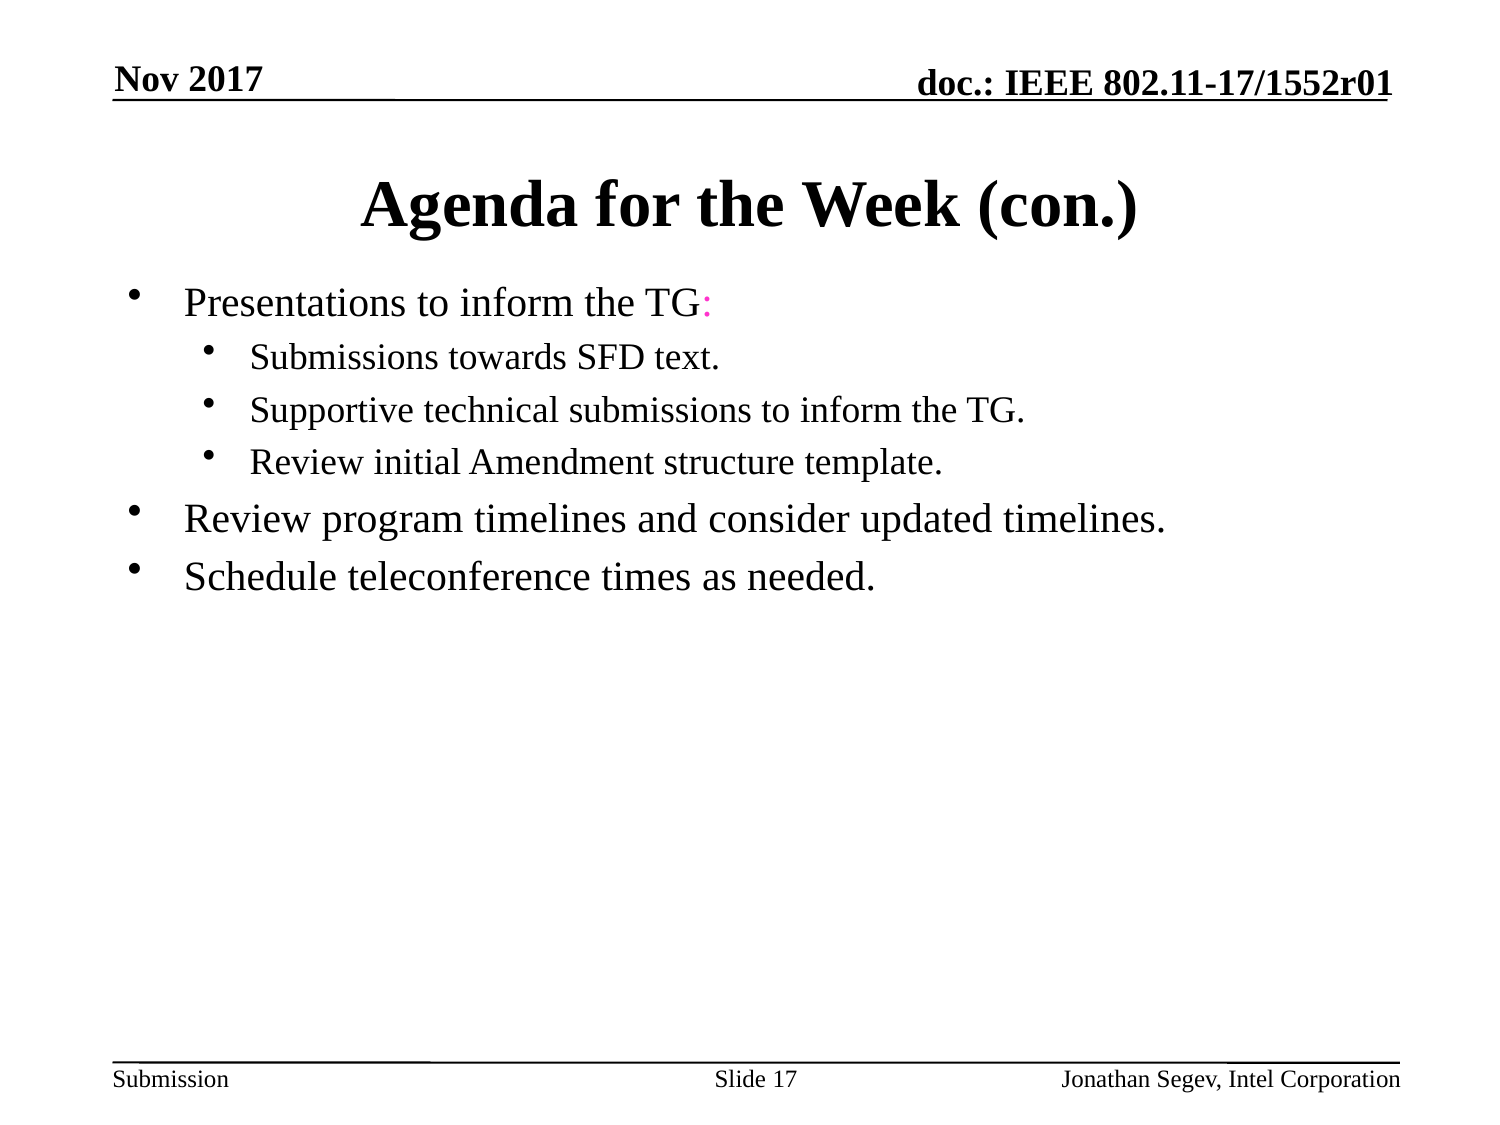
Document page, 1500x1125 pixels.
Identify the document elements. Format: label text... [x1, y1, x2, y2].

slide_number Slide 17 [712, 1061, 800, 1123]
title Agenda for the Week (con.) [112, 112, 1388, 266]
footer Jonathan Segev, Intel Corporation [878, 1061, 1402, 1093]
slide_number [114, 54, 423, 100]
list Presentations to inform the TG: Submissions towards SFD text. Supportive technical submissions to inform the TG. Review initial Amendment structure template. Review program timelines and consider updated timelines. Schedule teleconference times as needed. [112, 266, 1388, 1000]
